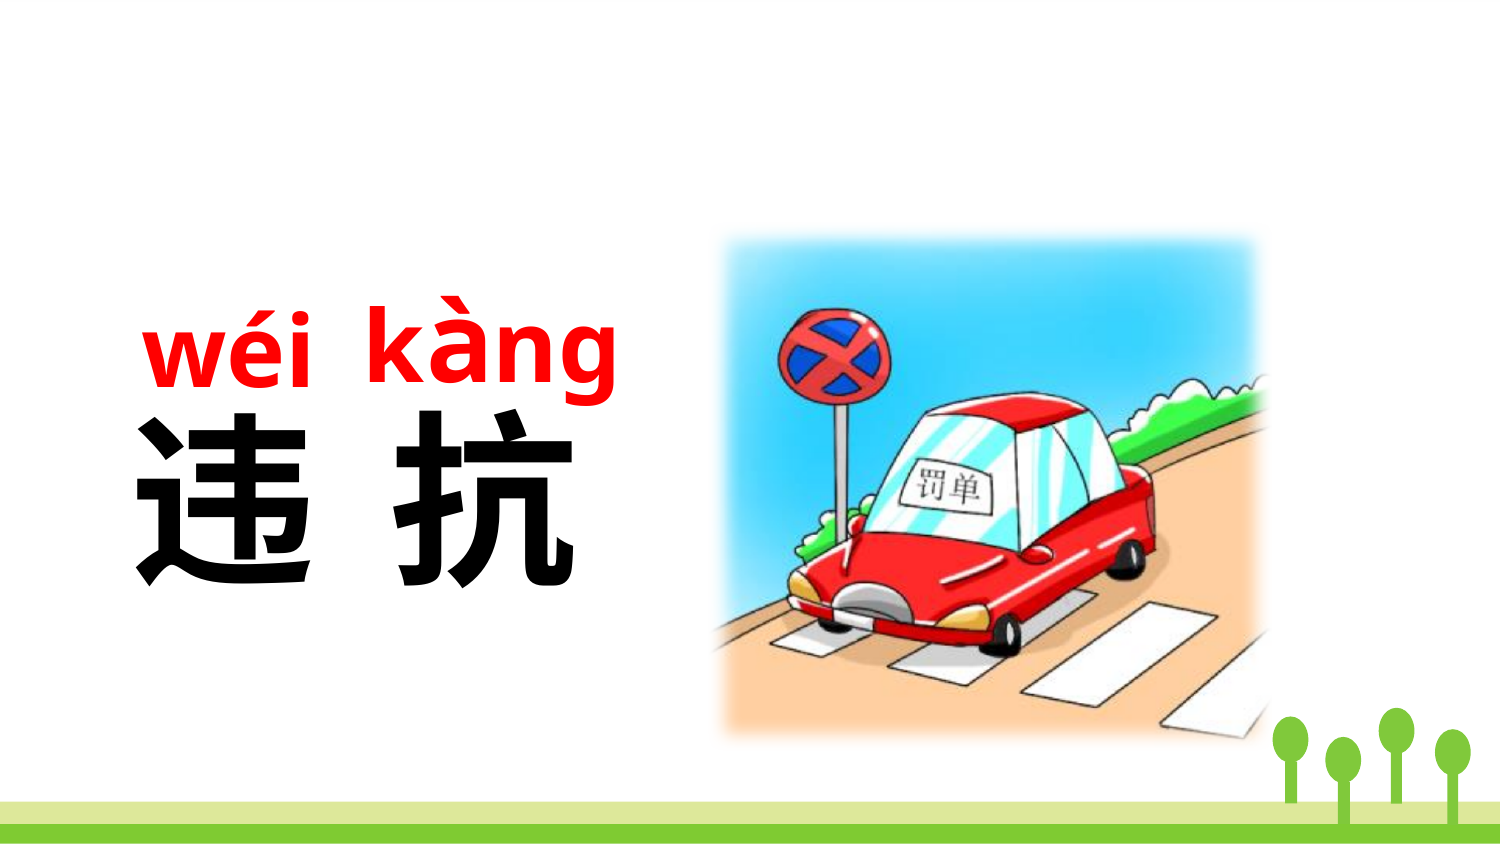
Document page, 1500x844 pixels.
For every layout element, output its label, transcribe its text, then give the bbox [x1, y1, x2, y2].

picture [0, 0, 1500, 801]
text_box 违 [77, 414, 352, 614]
text_box kànɡ [339, 264, 646, 411]
text_box wéi [49, 282, 352, 414]
text_box 抗 [352, 411, 614, 614]
